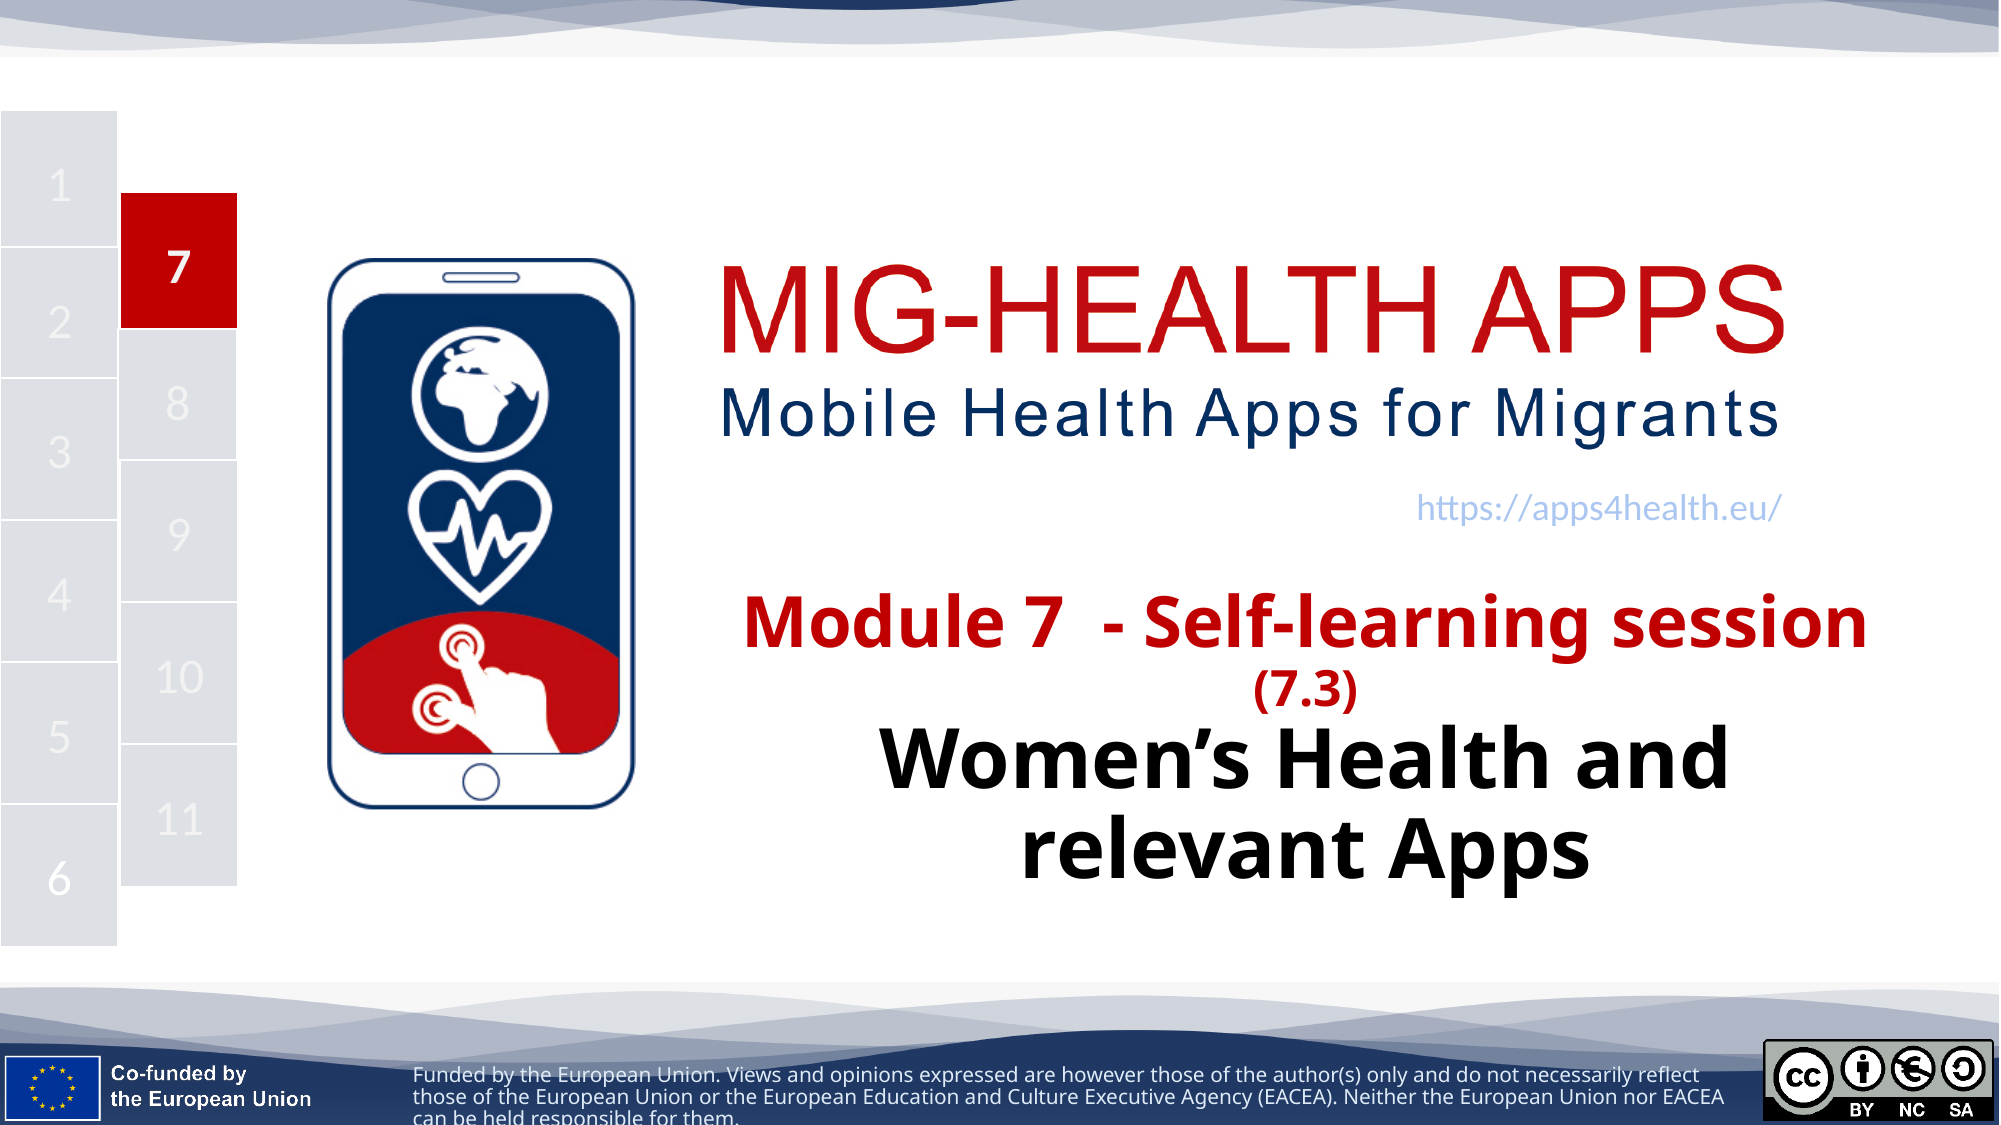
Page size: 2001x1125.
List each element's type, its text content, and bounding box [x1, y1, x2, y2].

picture [706, 186, 1784, 528]
text_box 9 [118, 459, 239, 603]
text_box 11 [119, 743, 239, 888]
text_box 10 [119, 601, 239, 743]
text_box 3 [0, 377, 118, 519]
text_box 6 [0, 803, 120, 948]
picture [327, 258, 636, 811]
text_box https://apps4health.eu/ [797, 475, 1798, 536]
text_box 1 [0, 109, 119, 246]
text_box Module 7 - Self-learning session (7.3) Women’s Health and relevant Apps [707, 576, 1906, 908]
picture [0, 0, 1999, 57]
picture [0, 982, 1999, 1125]
text_box 8 [117, 328, 238, 473]
text_box 7 [119, 191, 239, 336]
text_box 2 [0, 246, 119, 377]
text_box 5 [0, 661, 119, 803]
text_box 4 [0, 519, 119, 661]
